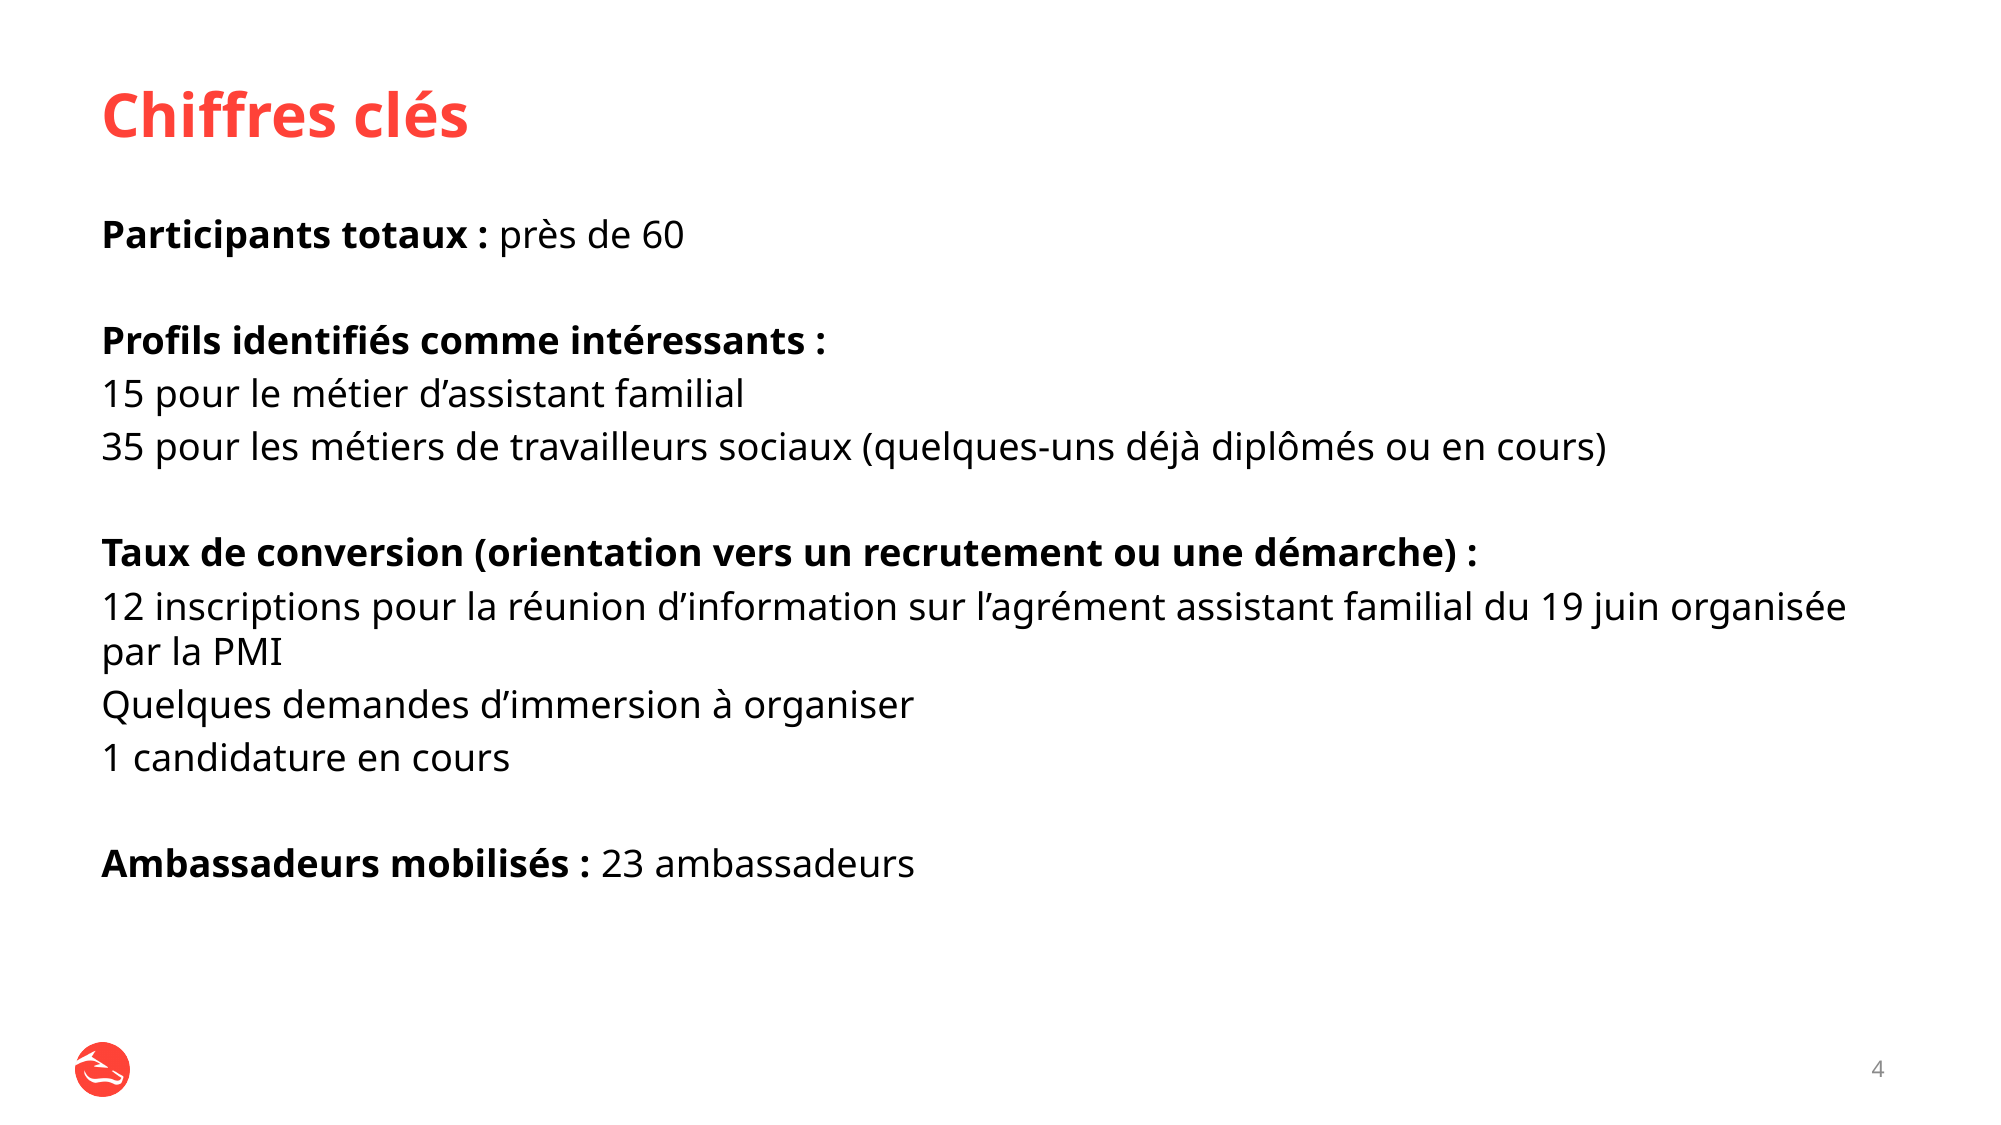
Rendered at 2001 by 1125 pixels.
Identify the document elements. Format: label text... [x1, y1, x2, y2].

list Chiffres clés Participants totaux : près de 60 Profils identifiés comme intéressants : 15 pour le métier d’assistant familial 35 pour les métiers de travailleurs sociaux (quelques-uns déjà diplômés ou en cours) Taux de conversion (orientation vers un recrutement ou une démarche) : 12 inscriptions pour la réunion d’information sur l’agrément assistant familial du 19 juin organisée par la PMI Quelques demandes d’immersion à organiser 1 candidature en cours Ambassadeurs mobilisés : 23 ambassadeurs [86, 69, 1865, 894]
picture [75, 1042, 130, 1097]
slide_number 4 [1690, 1046, 1900, 1094]
